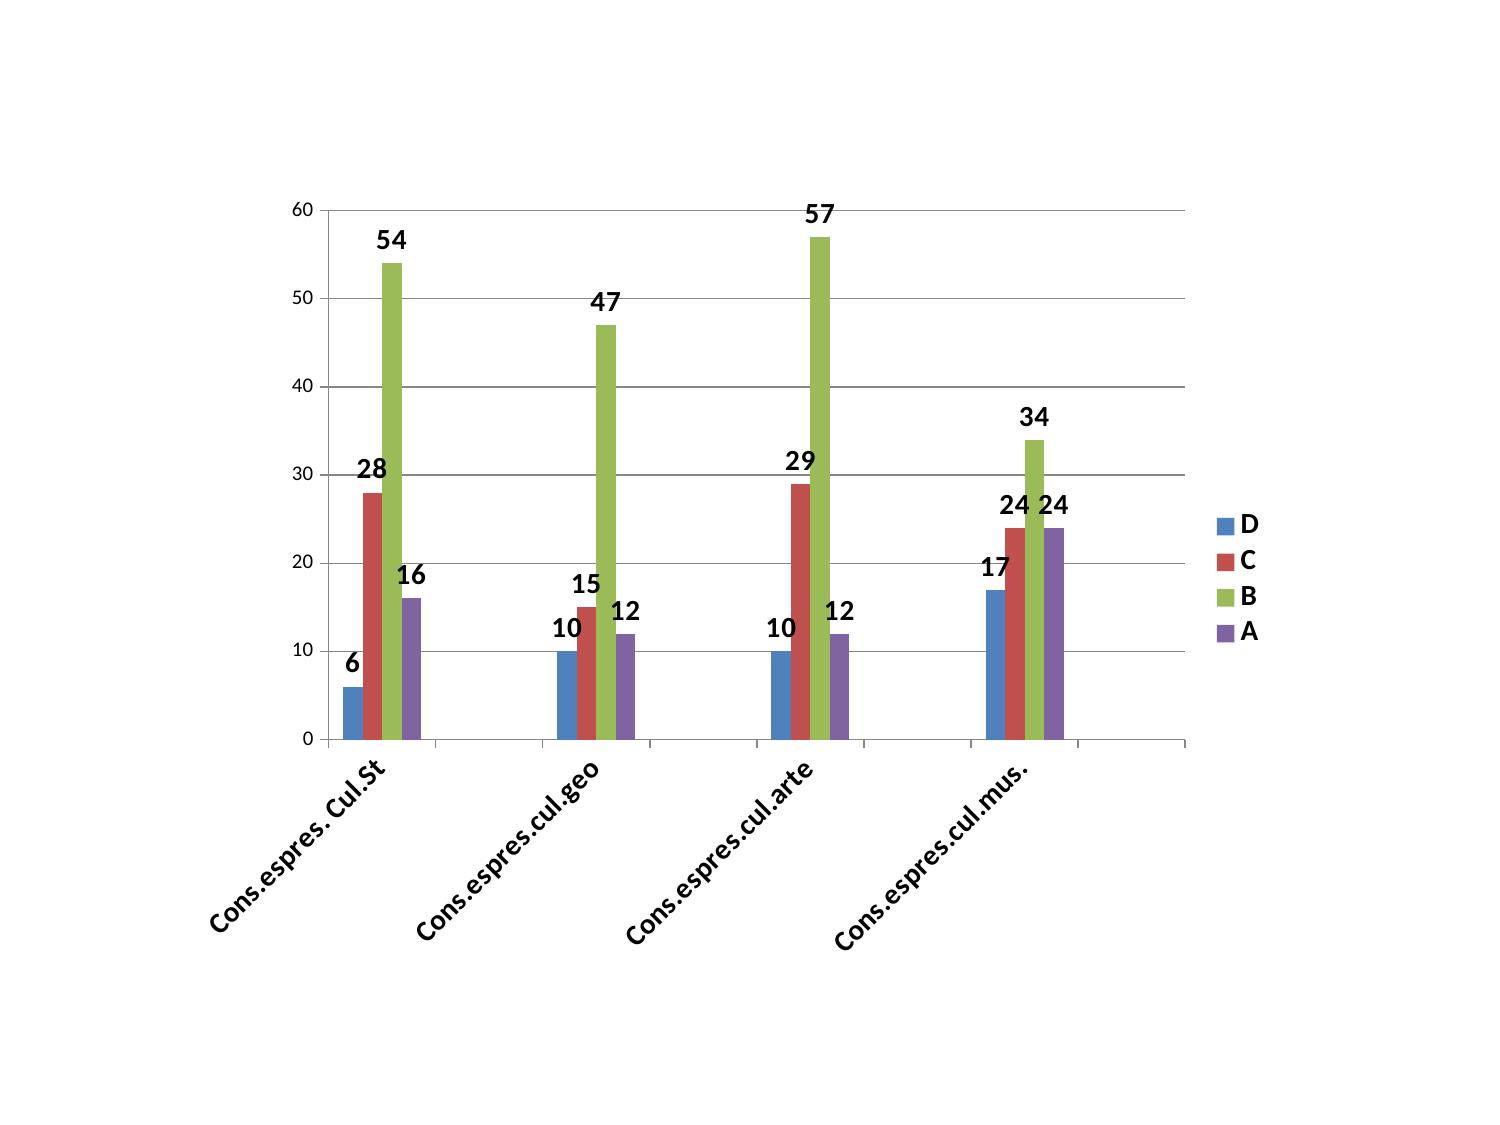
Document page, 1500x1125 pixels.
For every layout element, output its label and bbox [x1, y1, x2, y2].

chart [182, 184, 1282, 977]
